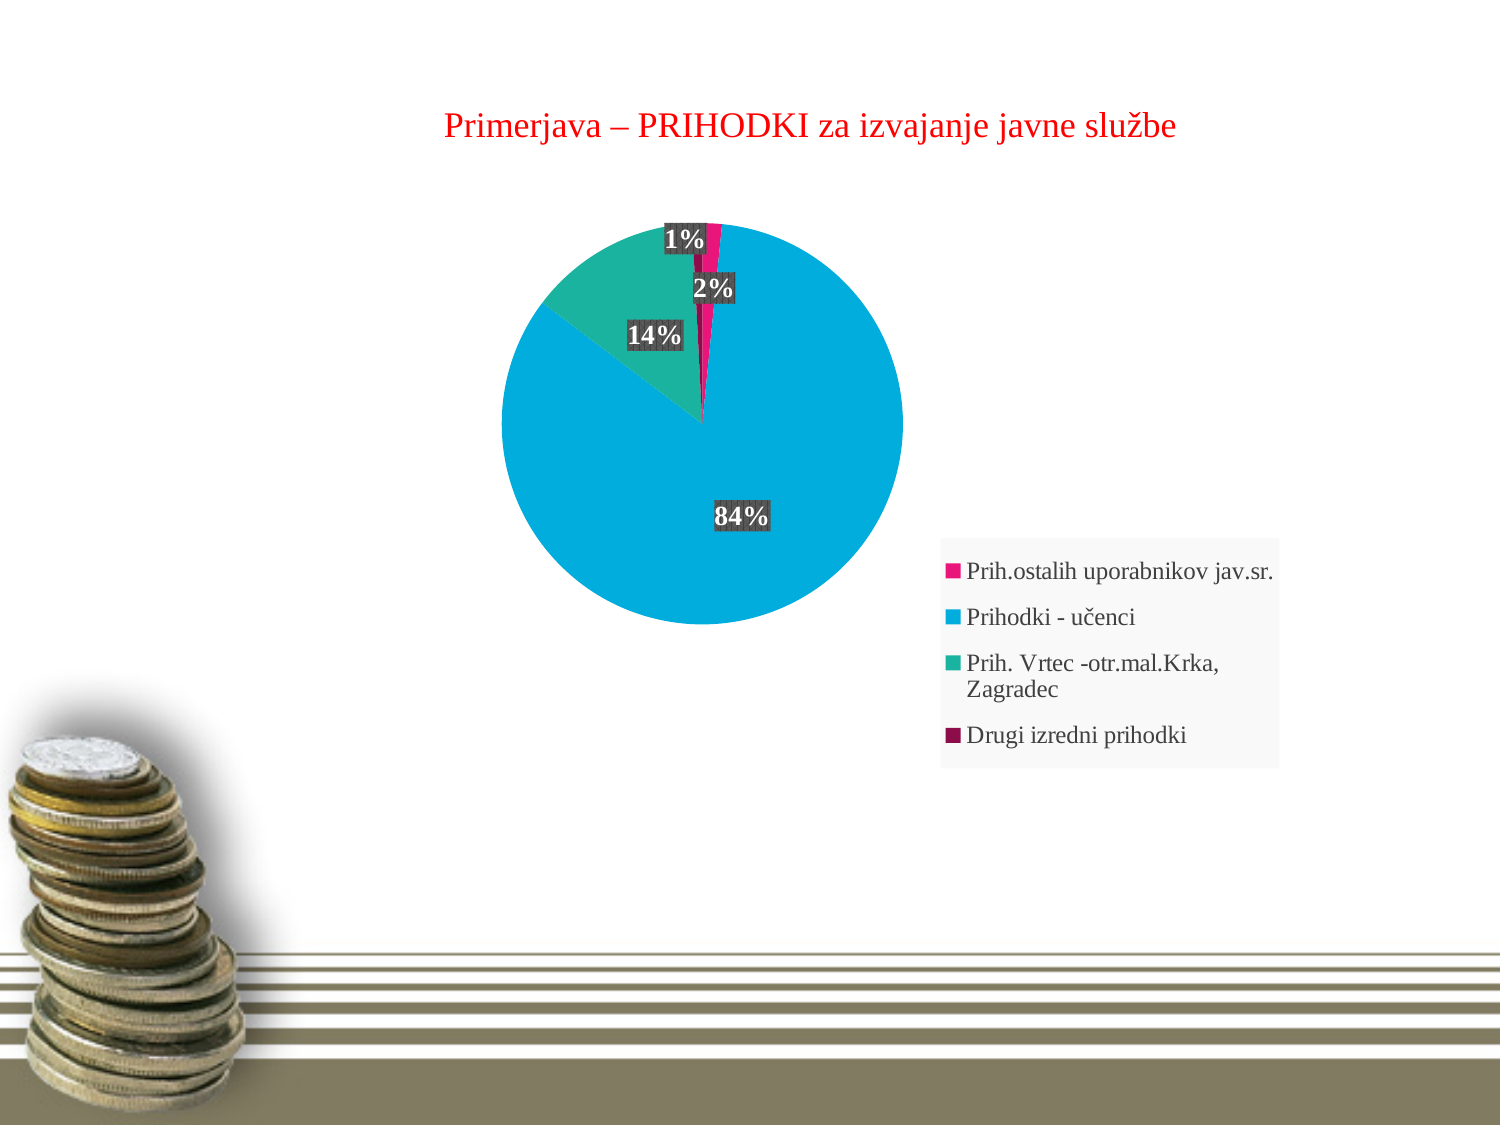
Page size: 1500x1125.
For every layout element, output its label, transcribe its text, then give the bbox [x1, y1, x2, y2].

title Primerjava – PRIHODKI za izvajanje javne službe [234, 93, 1388, 223]
chart [34, 152, 1353, 847]
picture [0, 0, 1500, 1125]
